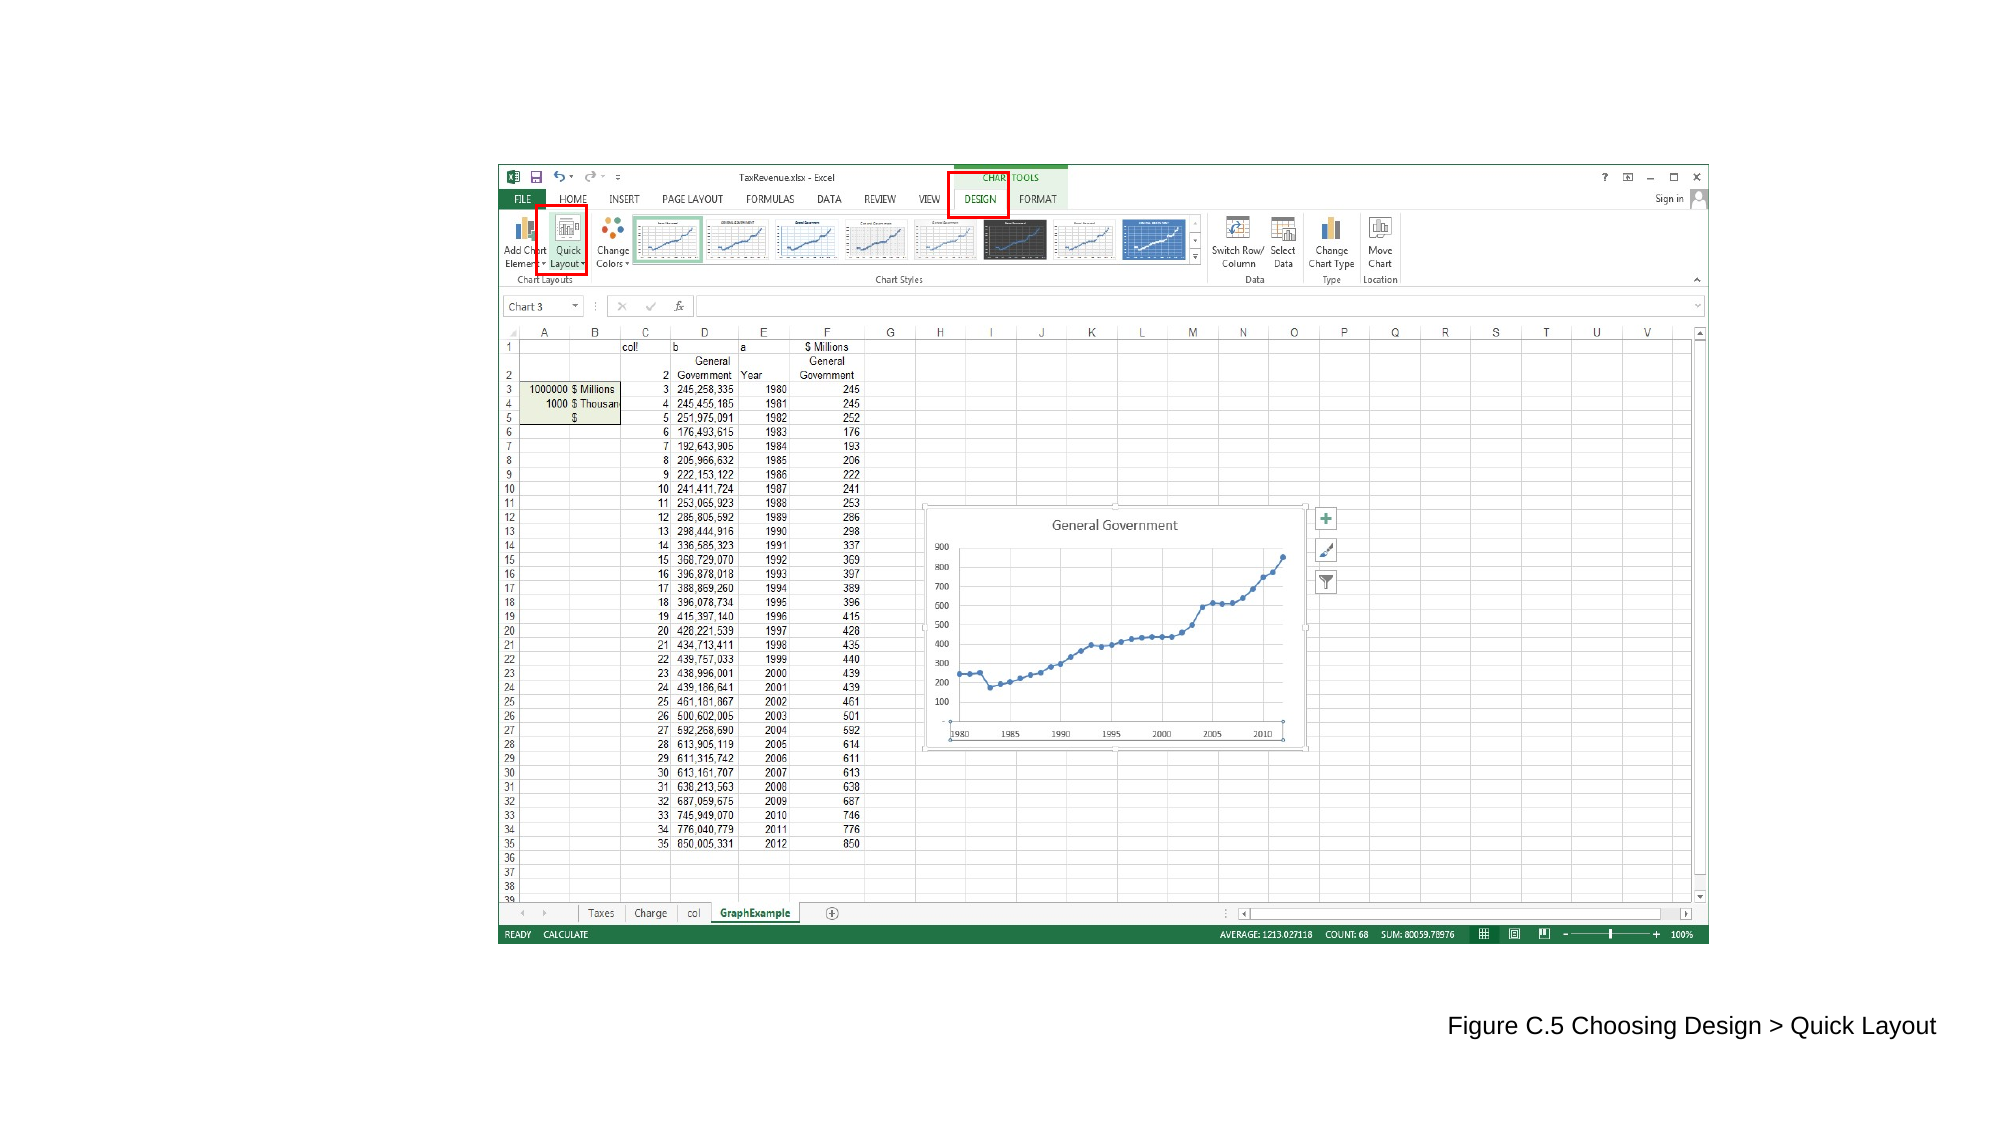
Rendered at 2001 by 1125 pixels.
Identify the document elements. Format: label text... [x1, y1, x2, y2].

text_box Figure C.5 Choosing Design > Quick Layout [1432, 1001, 1984, 1092]
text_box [498, 164, 1709, 944]
